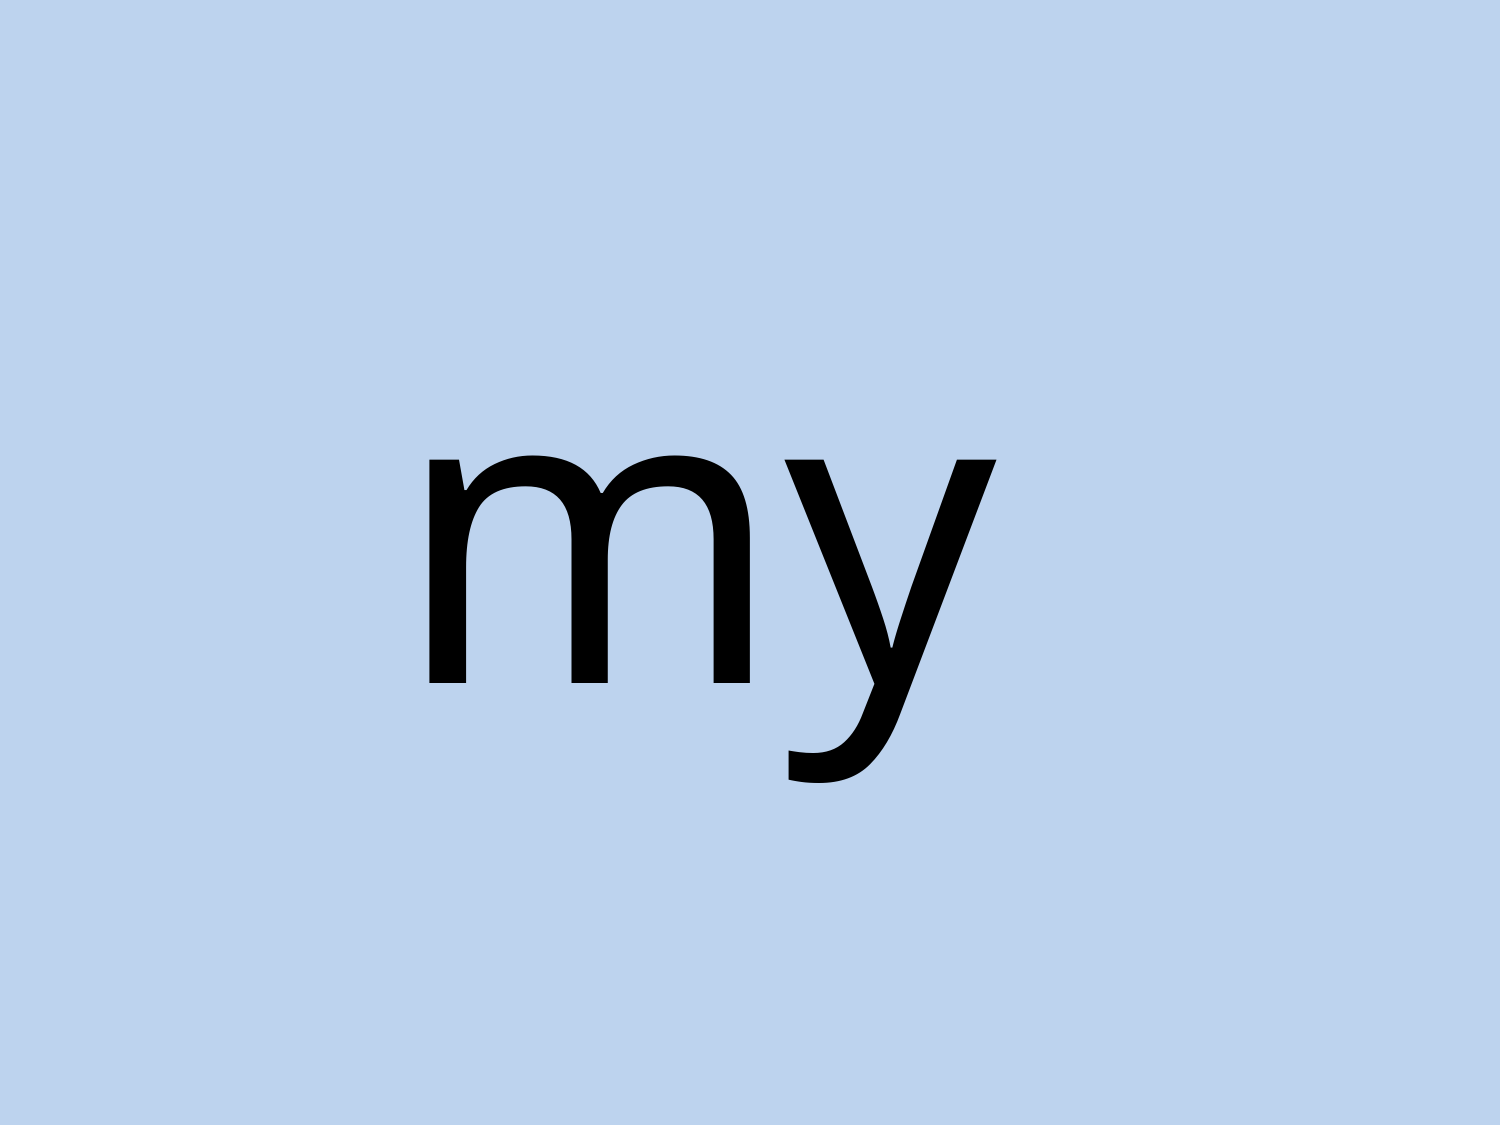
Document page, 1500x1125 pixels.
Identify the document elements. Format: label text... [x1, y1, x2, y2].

text_box my [41, 259, 1459, 775]
